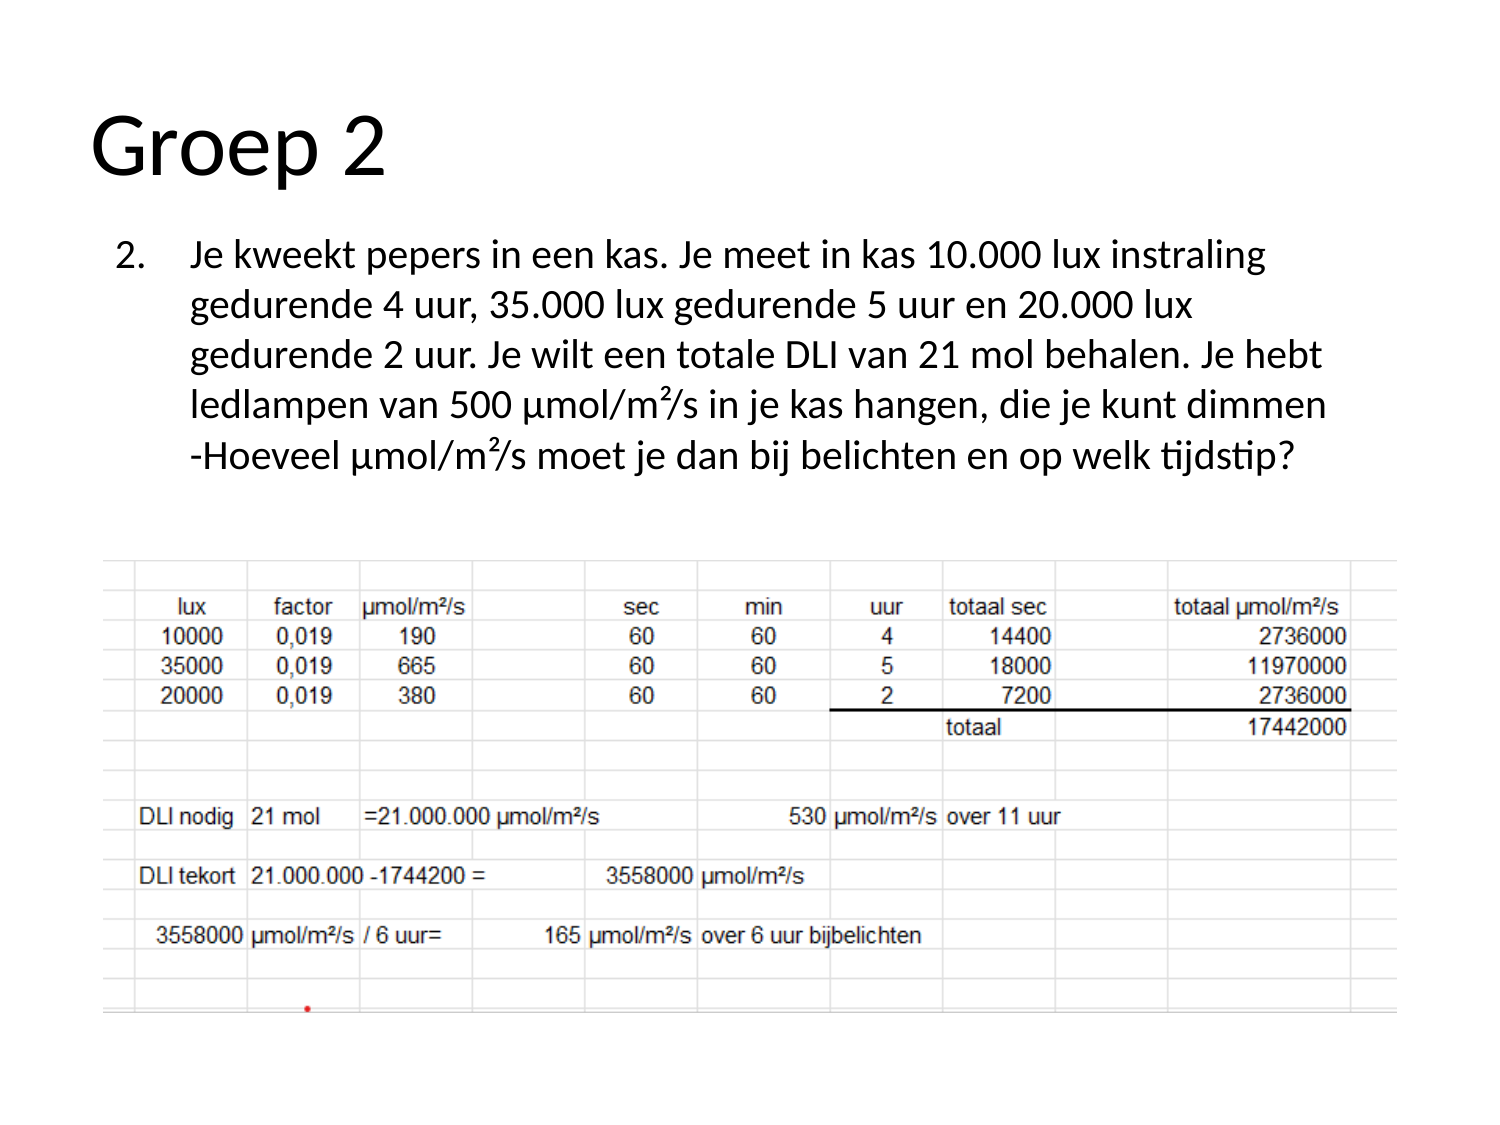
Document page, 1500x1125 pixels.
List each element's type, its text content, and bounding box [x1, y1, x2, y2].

picture [102, 559, 1398, 1014]
title Groep 2 [75, 45, 1425, 233]
text_box Je kweekt pepers in een kas. Je meet in kas 10.000 lux instraling gedurende 4 uur, 35.000 lux gedurende 5 uur en 20.000 lux gedurende 2 uur. Je wilt een totale DLI van 21 mol behalen. Je hebt ledlampen van 500 µmol/m²/s in je kas hangen, die je kunt dimmen -Hoeveel µmol/m²/s moet je dan bij belichten en op welk tijdstip? [100, 219, 1353, 485]
